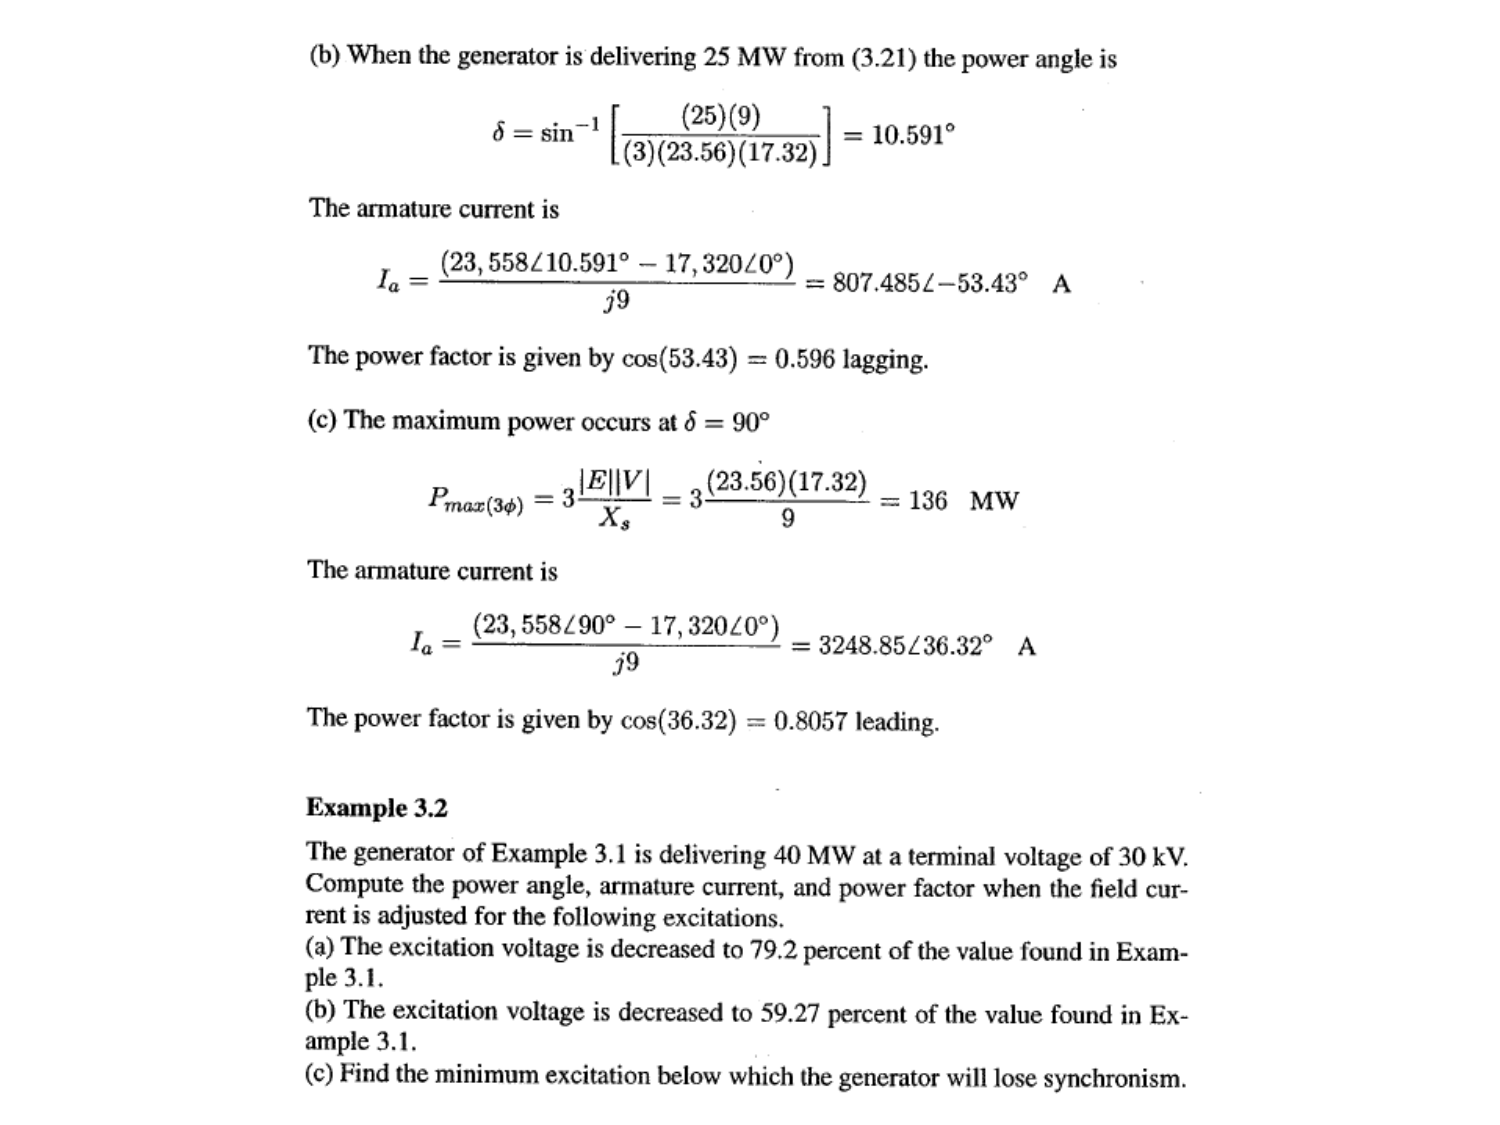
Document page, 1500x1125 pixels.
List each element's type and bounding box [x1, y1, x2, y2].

picture [289, 27, 1211, 1098]
